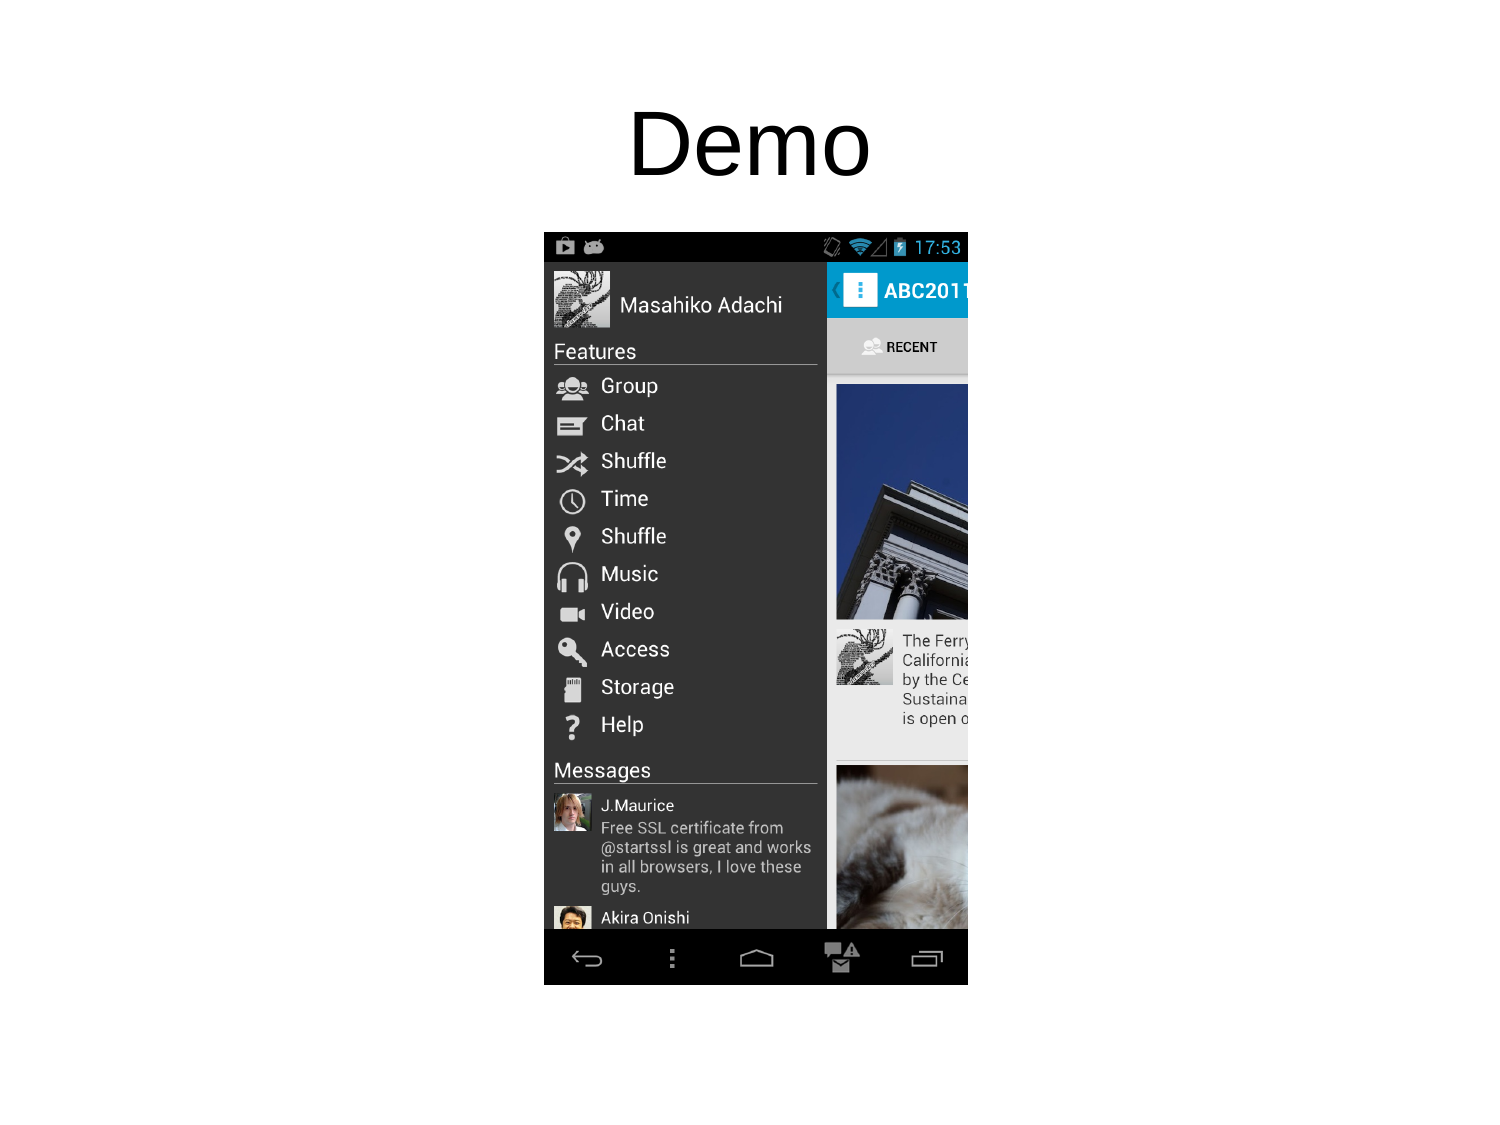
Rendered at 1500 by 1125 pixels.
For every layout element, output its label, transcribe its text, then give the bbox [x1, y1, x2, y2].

picture [927, 284, 935, 293]
picture [952, 284, 957, 297]
picture [900, 284, 909, 297]
picture [885, 284, 896, 297]
title Demo [75, 45, 1425, 233]
picture [844, 273, 877, 307]
picture [938, 284, 947, 297]
picture [544, 232, 968, 985]
picture [913, 284, 917, 297]
